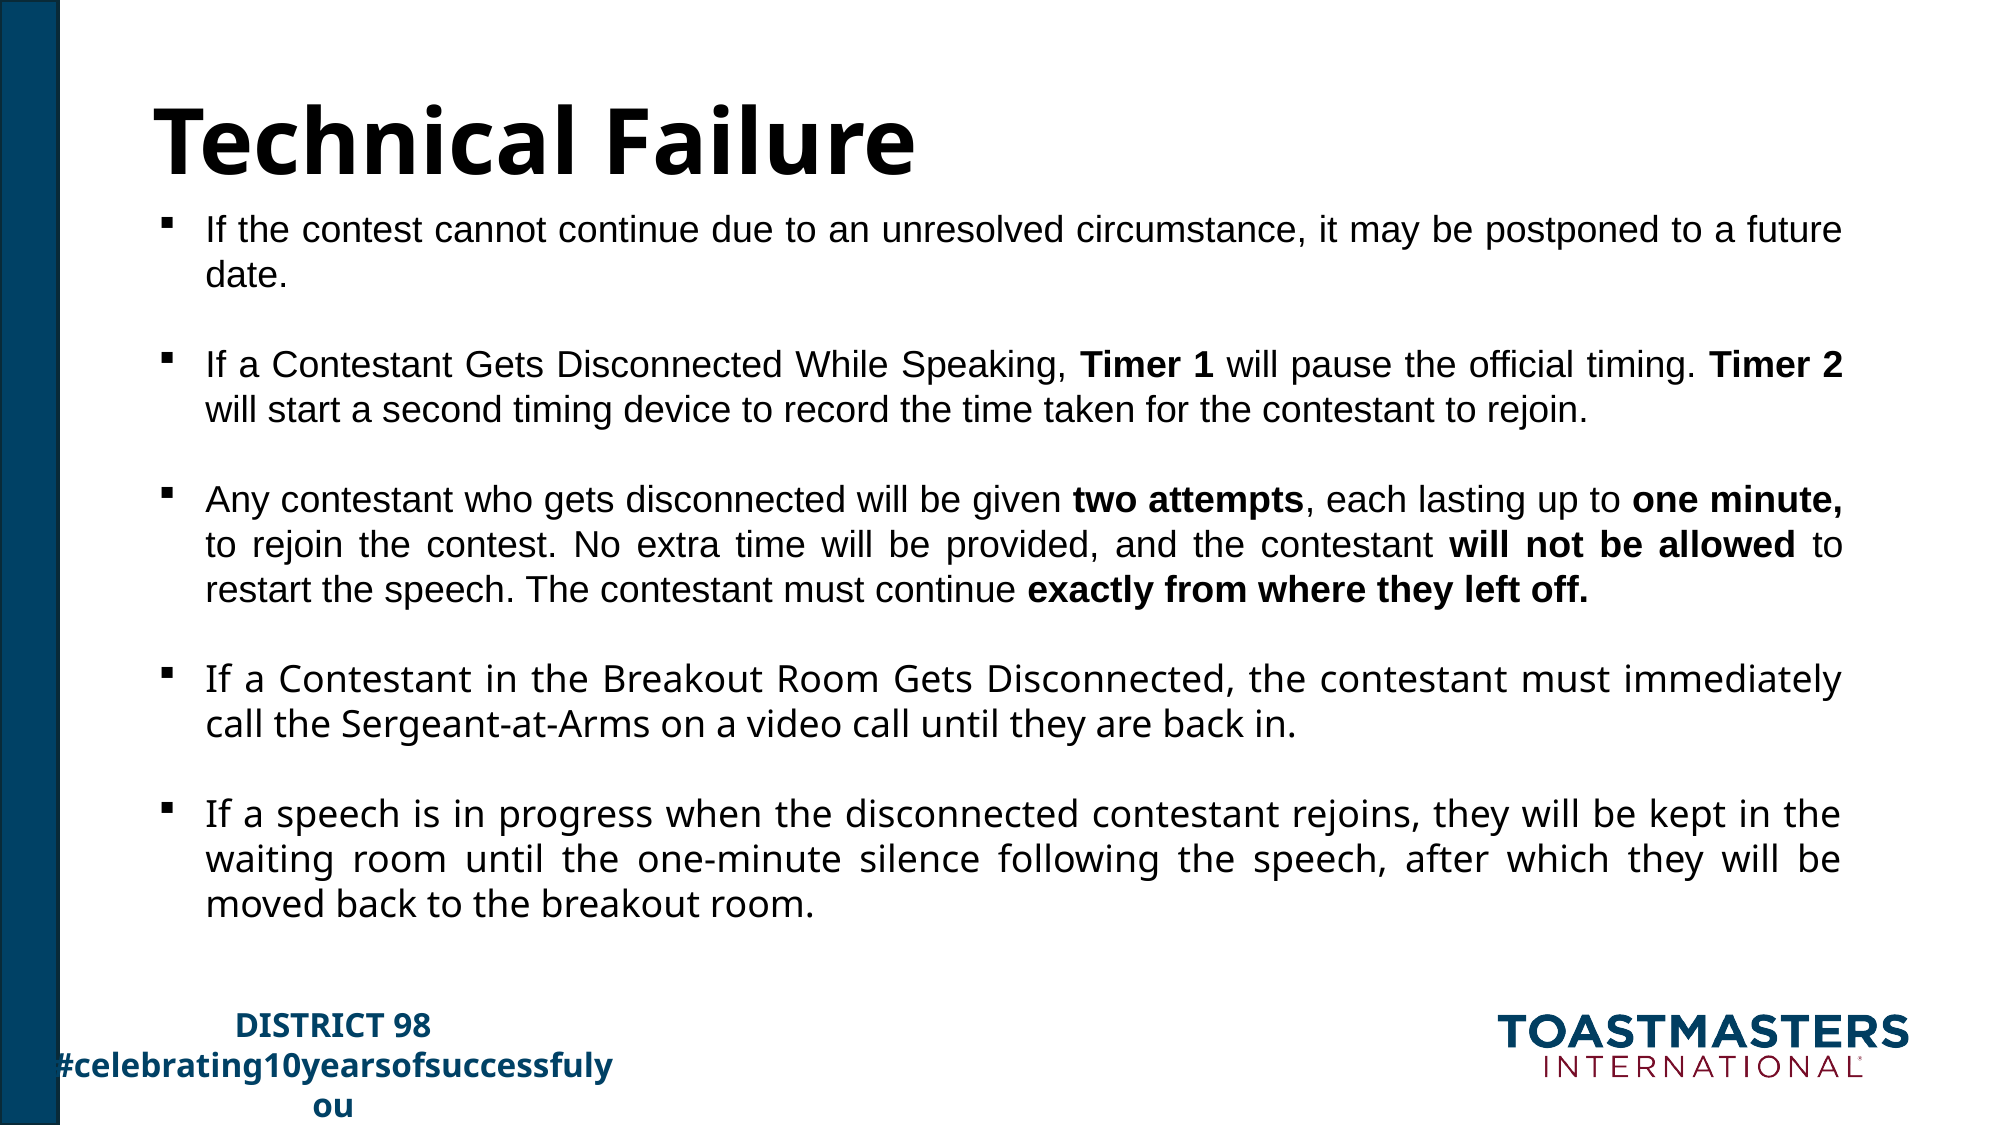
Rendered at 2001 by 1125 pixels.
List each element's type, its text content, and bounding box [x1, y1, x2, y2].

picture [1383, 631, 2000, 1125]
text_box [0, 0, 60, 1125]
text_box If the contest cannot continue due to an unresolved circumstance, it may be postponed to a future date. If a Contestant Gets Disconnected While Speaking, Timer 1 will pause the official timing. Timer 2 will start a second timing device to record the time taken for the contestant to rejoin. Any contestant who gets disconnected will be given two attempts, each lasting up to one minute, to rejoin the contest. No extra time will be provided, and the contestant will not be allowed to restart the speech. The contestant must continue exactly from where they left off. If a Contestant in the Breakout Room Gets Disconnected, the contestant must immediately call the Sergeant-at-Arms on a video call until they are back in. If a speech is in progress when the disconnected contestant rejoins, they will be kept in the waiting room until the one-minute silence following the speech, after which they will be moved back to the breakout room. [158, 190, 1844, 970]
title Technical Failure [137, 59, 1944, 229]
text_box DISTRICT 98 #celebrating10yearsofsuccessfulyou [28, 996, 638, 1125]
